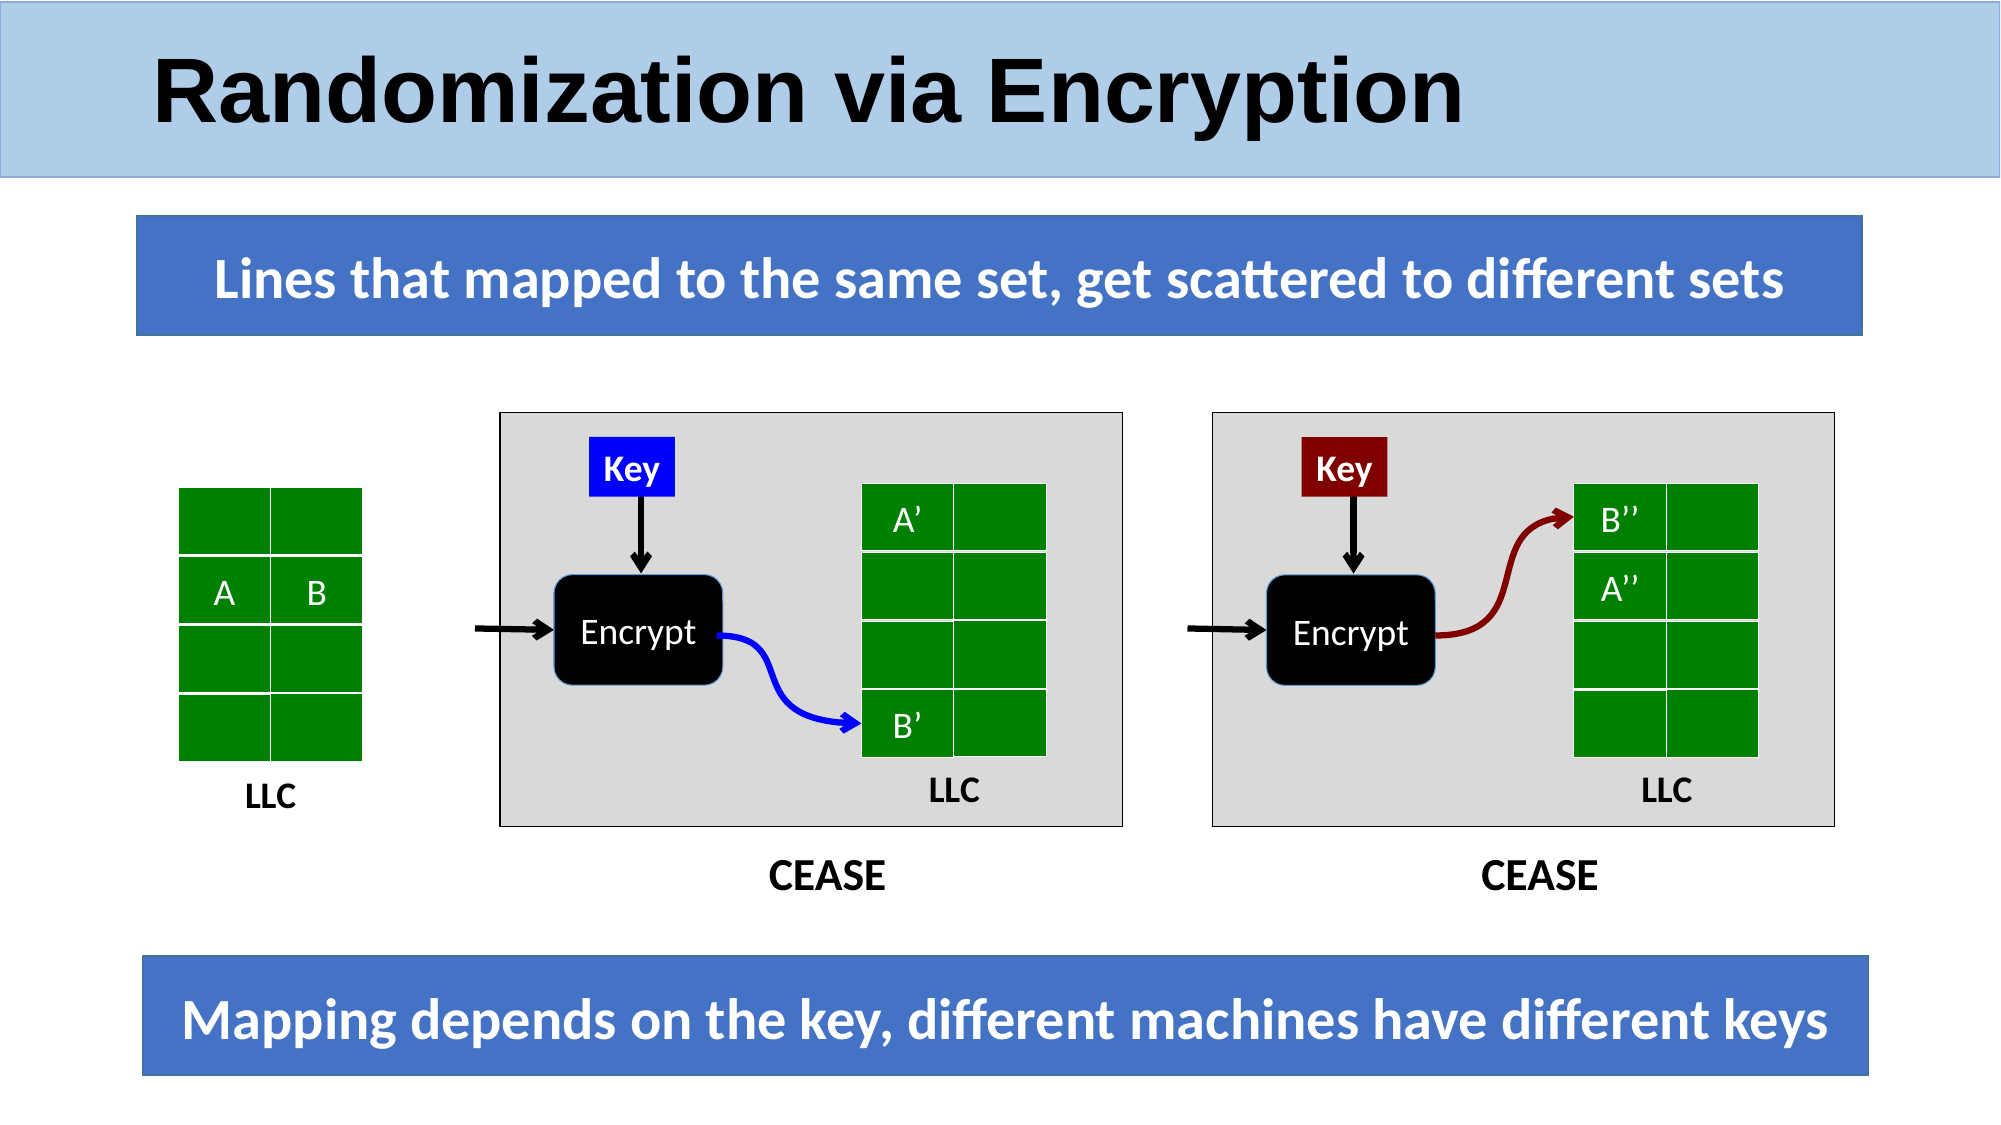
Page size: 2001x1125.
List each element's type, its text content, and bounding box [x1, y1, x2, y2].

text_box Mapping depends on the key, different machines have different keys [142, 955, 1869, 1076]
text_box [1187, 412, 1835, 908]
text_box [178, 487, 363, 762]
title Randomization via Encryption [137, 34, 1863, 151]
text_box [474, 412, 1123, 908]
text_box Lines that mapped to the same set, get scattered to different sets [136, 215, 1863, 336]
text_box LLC [230, 764, 311, 824]
